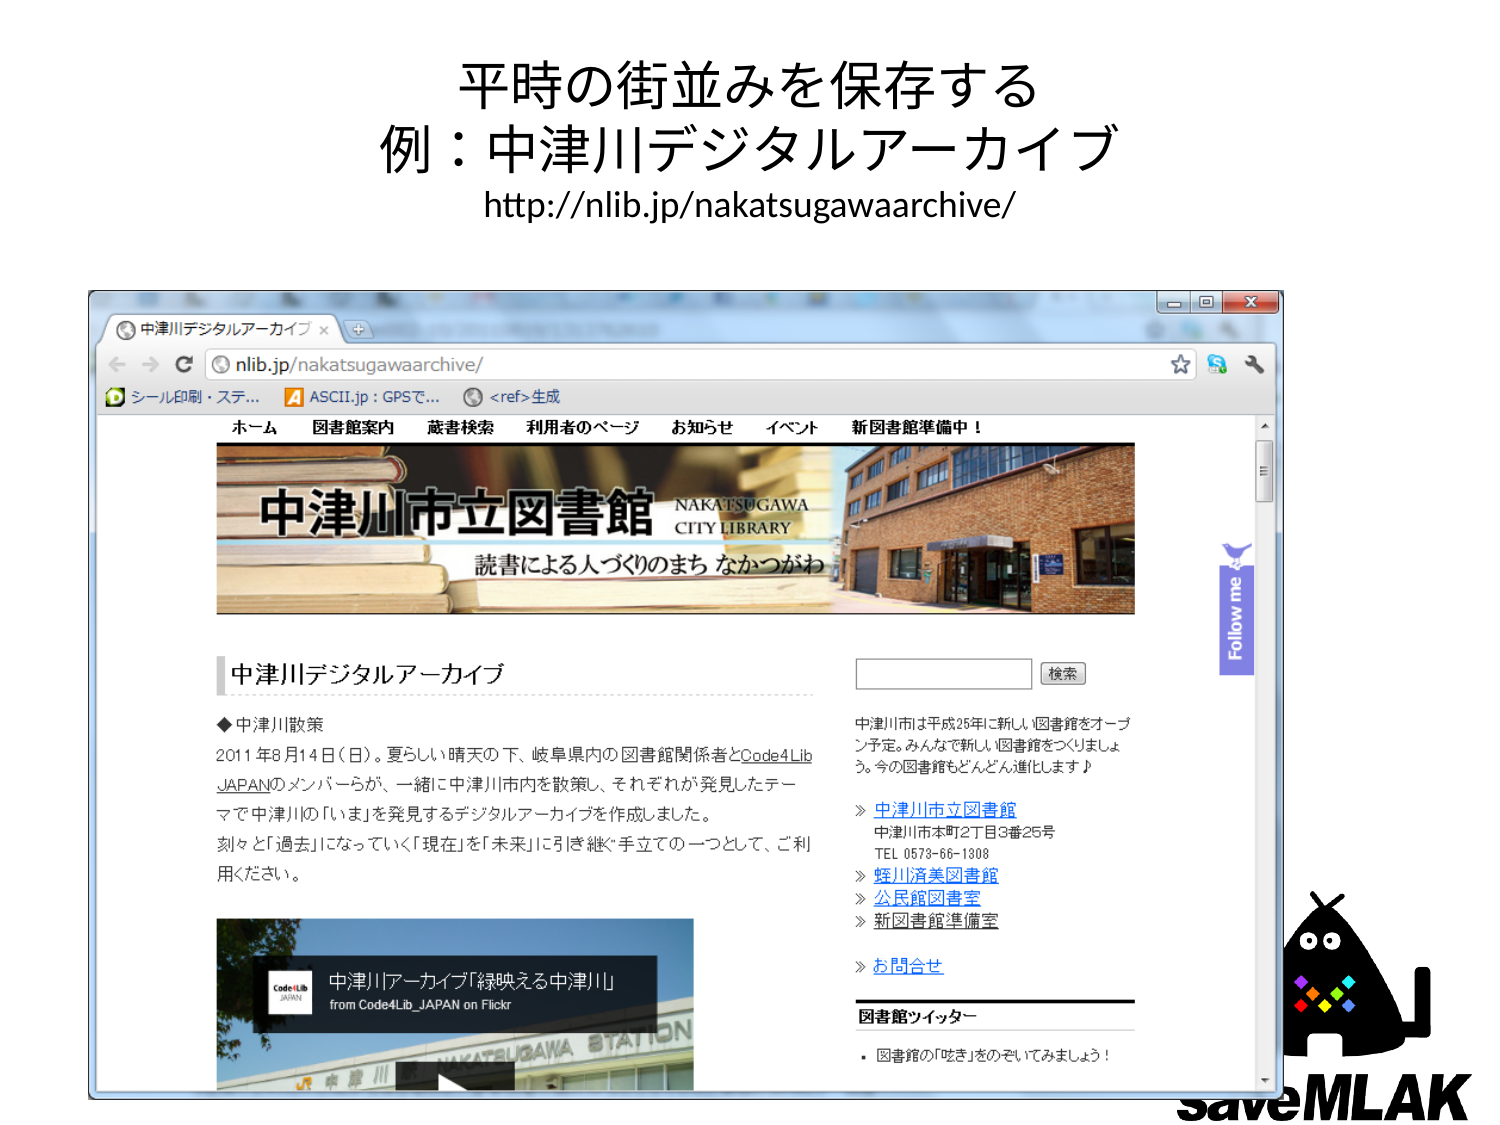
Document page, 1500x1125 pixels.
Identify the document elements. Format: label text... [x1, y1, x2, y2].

picture [88, 290, 1472, 1121]
title 平時の街並みを保存する 例：中津川デジタルアーカイブ http://nlib.jp/nakatsugawaarchive/ [75, 45, 1425, 233]
